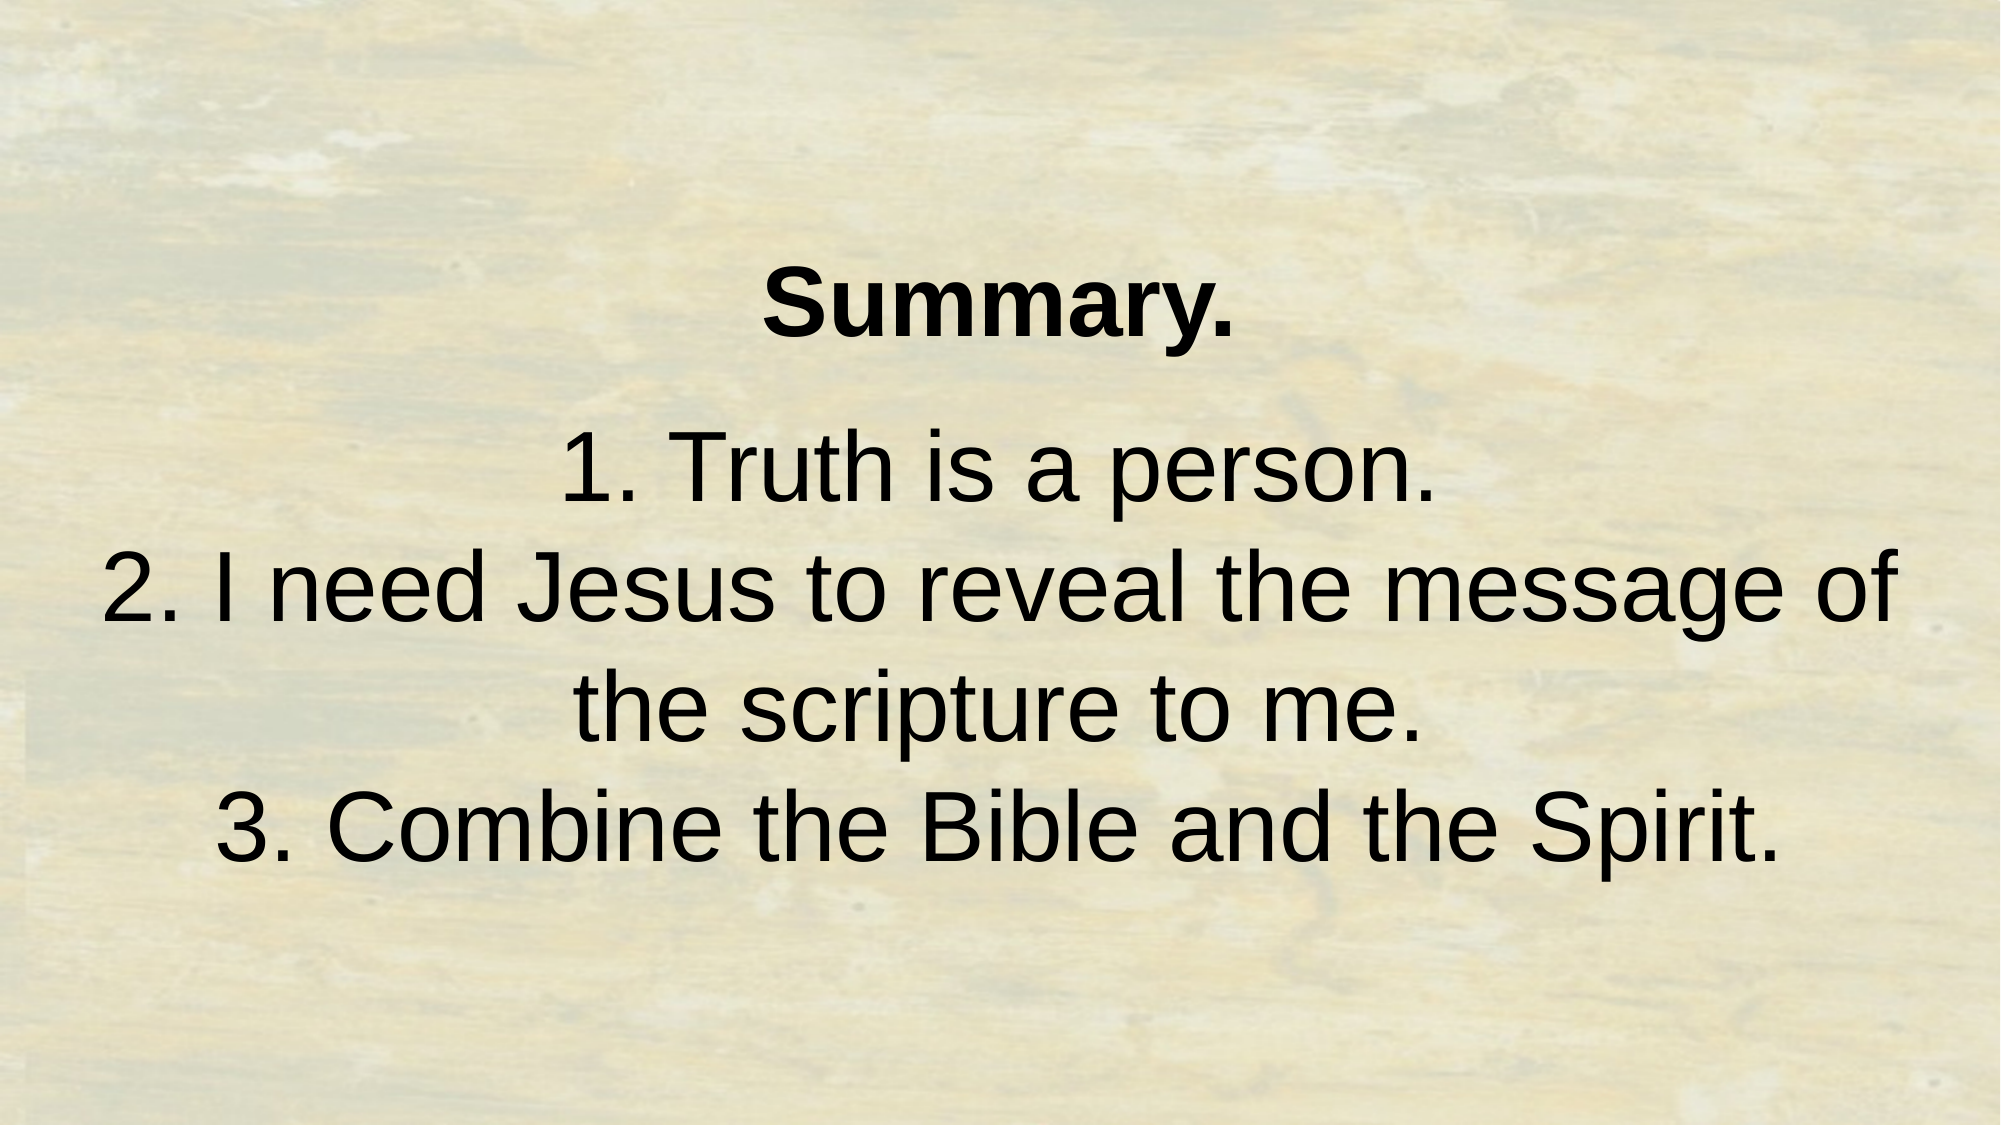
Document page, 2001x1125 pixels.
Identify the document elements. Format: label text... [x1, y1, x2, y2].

picture [0, 0, 2001, 1125]
text_box Summary. 1. Truth is a person. 2. I need Jesus to reveal the message of the scripture to me. 3. Combine the Bible and the Spirit. [57, 229, 1943, 889]
